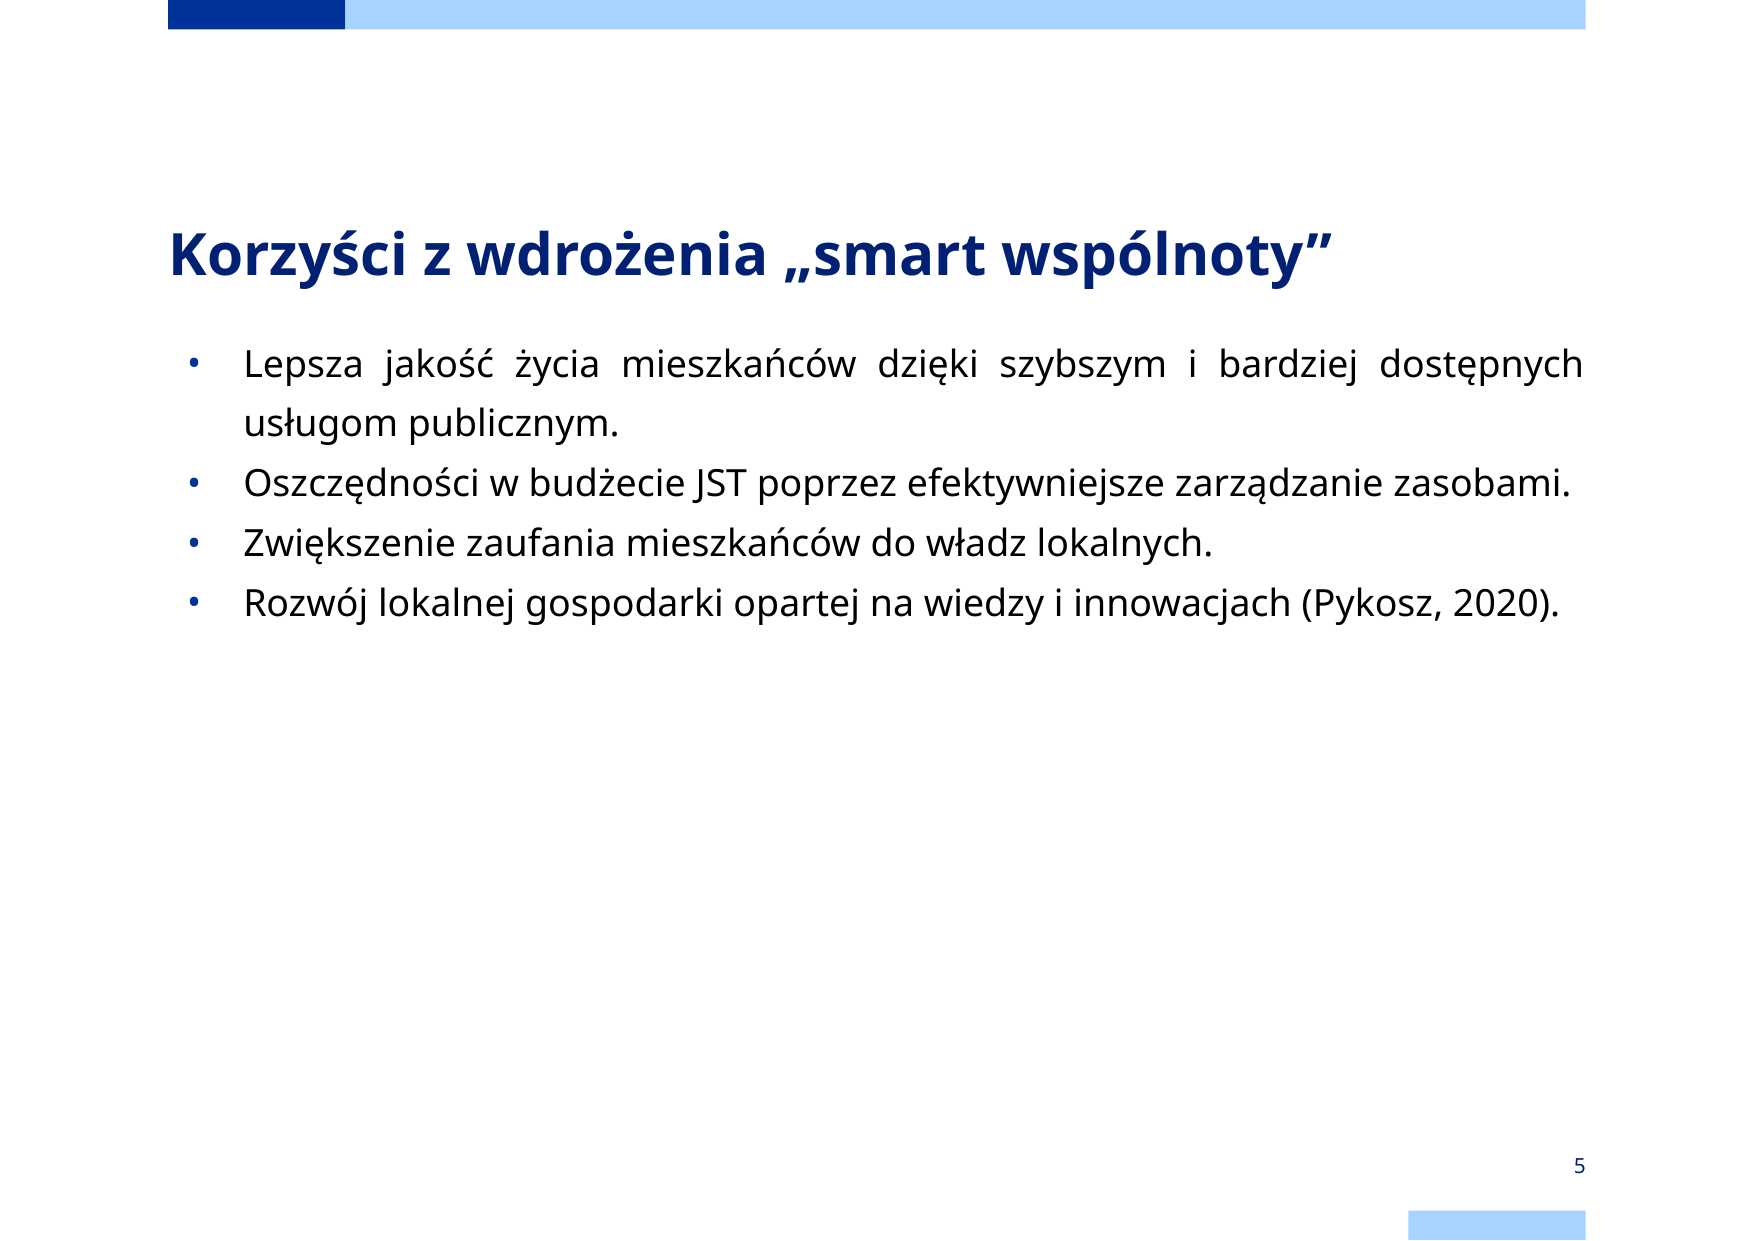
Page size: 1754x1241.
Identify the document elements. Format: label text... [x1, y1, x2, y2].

title Korzyści z wdrożenia „smart wspólnoty” [168, 147, 1586, 324]
slide_number ‹#› [1408, 1151, 1586, 1182]
list Lepsza jakość życia mieszkańców dzięki szybszym i bardziej dostępnych usługom publicznym. Oszczędności w budżecie JST poprzez efektywniejsze zarządzanie zasobami. Zwiększenie zaufania mieszkańców do władz lokalnych. Rozwój lokalnej gospodarki opartej na wiedzy i innowacjach (Pykosz, 2020). [168, 324, 1586, 1093]
